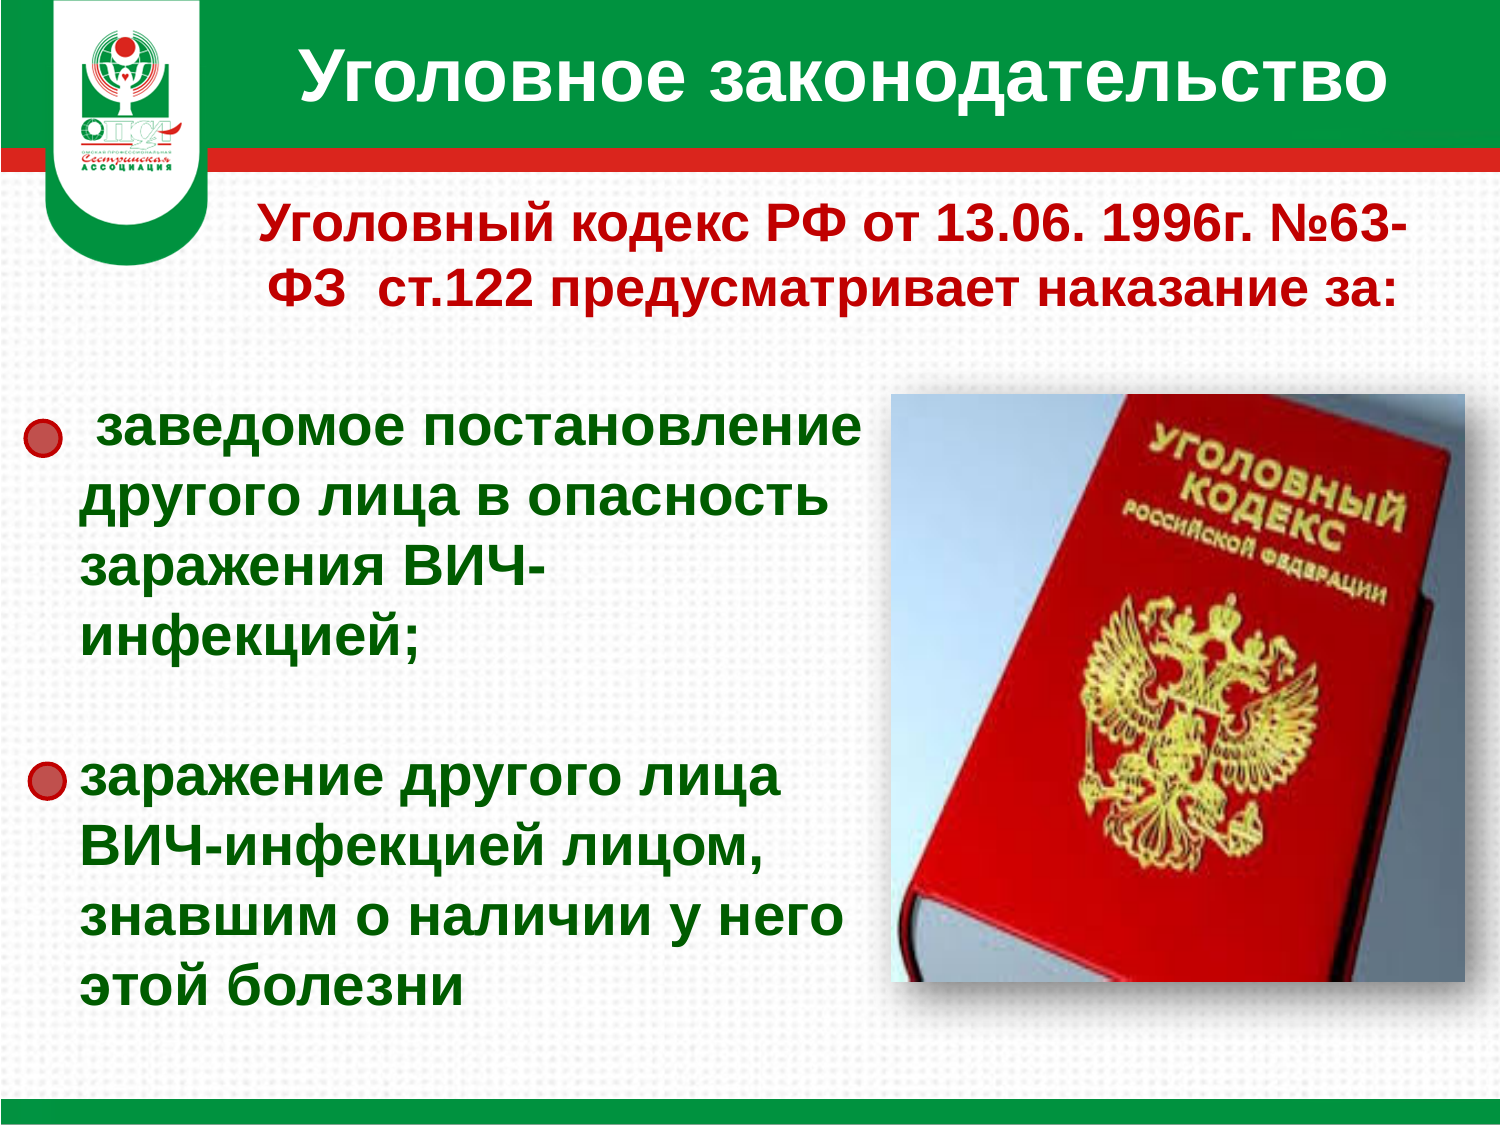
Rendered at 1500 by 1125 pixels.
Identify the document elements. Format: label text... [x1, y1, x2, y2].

text_box [27, 761, 67, 801]
text_box Уголовный кодекс РФ от 13.06. 1996г. №63-ФЗ ст.122 предусматривает наказание за: [206, 179, 1461, 325]
text_box Уголовное законодательство [187, 19, 1500, 124]
text_box заведомое постановление другого лица в опасность заражения ВИЧ-инфекцией; заражение другого лица ВИЧ-инфекцией лицом, знавшим о наличии у него этой болезни [64, 380, 887, 1025]
picture [0, 0, 1500, 1125]
text_box [23, 418, 63, 458]
